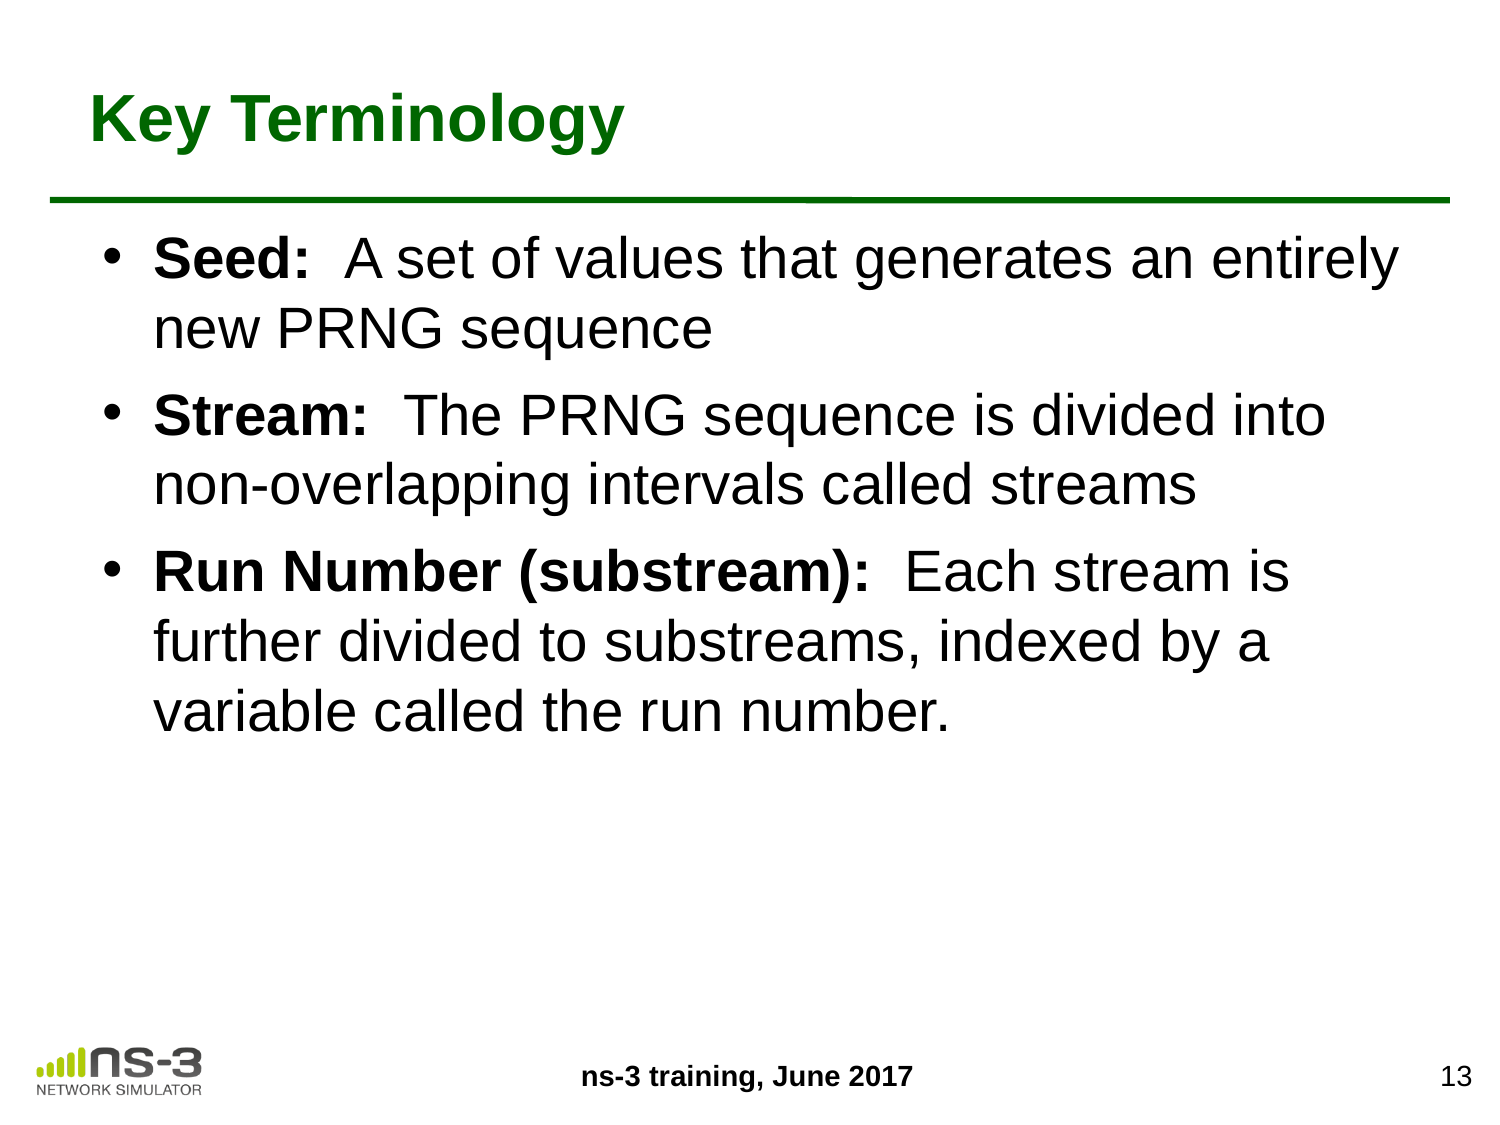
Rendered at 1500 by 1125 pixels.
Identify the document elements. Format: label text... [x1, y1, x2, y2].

list Seed: A set of values that generates an entirely new PRNG sequence Stream: The PRNG sequence is divided into non-overlapping intervals called streams Run Number (substream): Each stream is further divided to substreams, indexed by a variable called the run number. [87, 212, 1433, 1012]
footer ns-3 training, June 2017 [512, 1049, 983, 1125]
title Key Terminology [74, 44, 1421, 186]
picture [24, 1017, 213, 1125]
slide_number 13 [1142, 1049, 1488, 1125]
